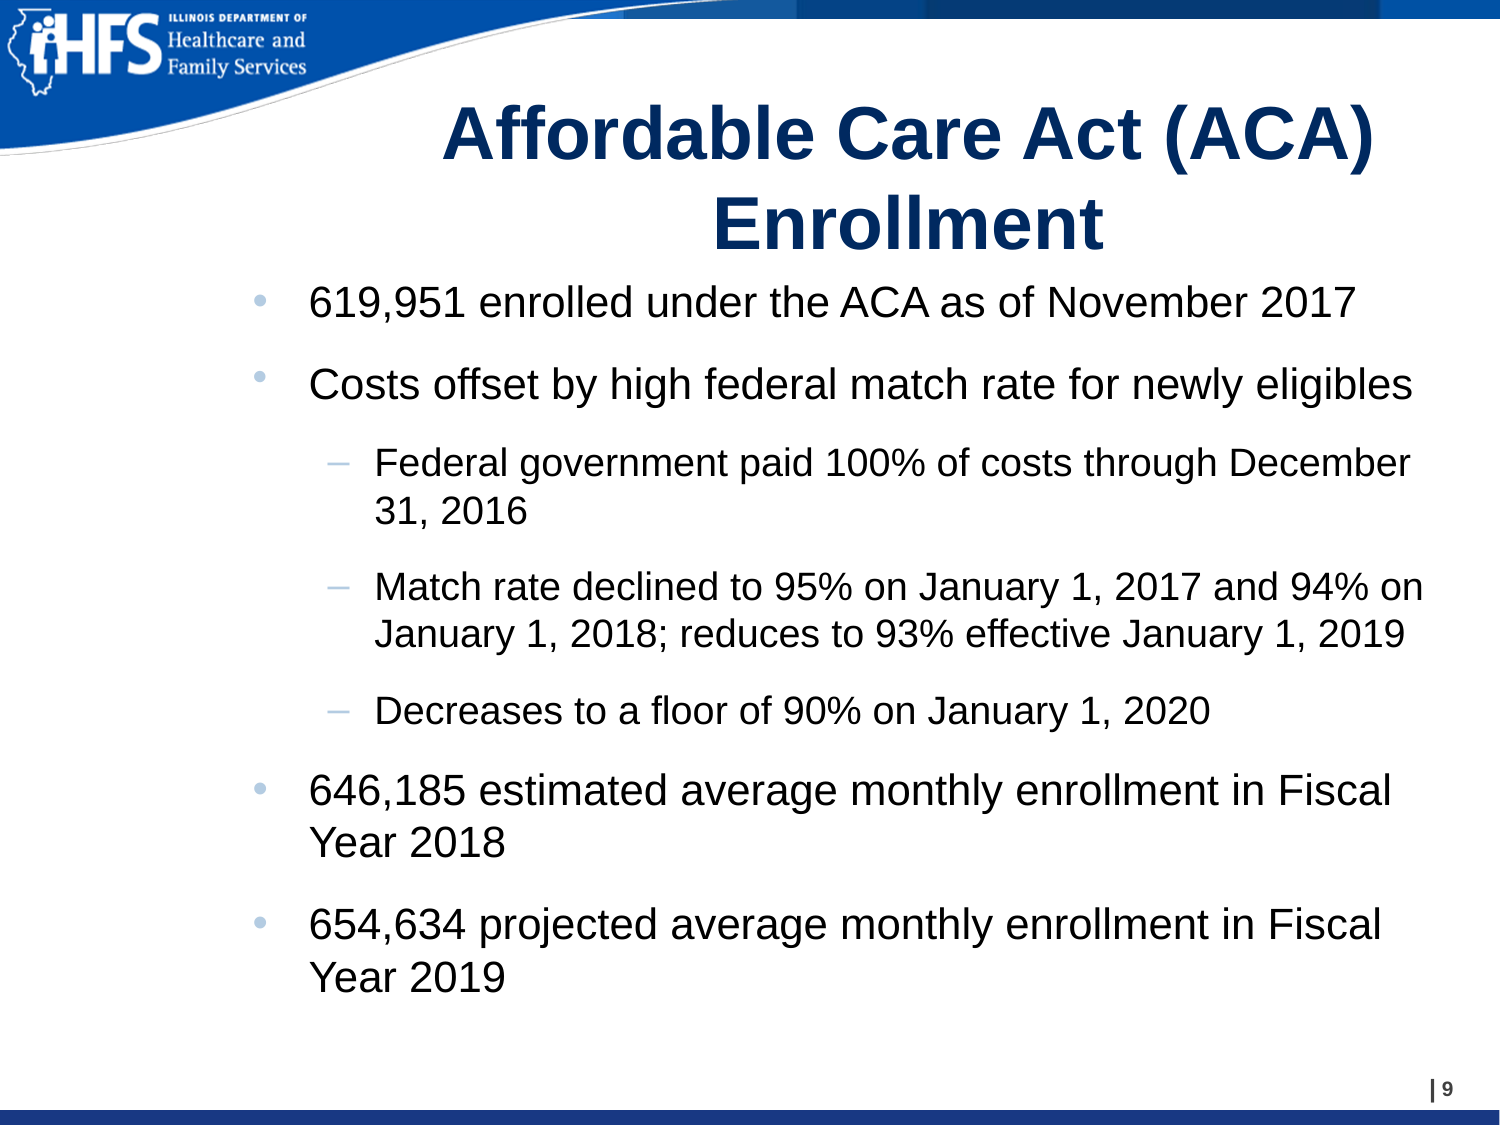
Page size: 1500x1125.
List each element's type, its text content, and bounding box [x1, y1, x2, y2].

list 619,951 enrolled under the ACA as of November 2017 Costs offset by high federal match rate for newly eligibles Federal government paid 100% of costs through December 31, 2016 Match rate declined to 95% on January 1, 2017 and 94% on January 1, 2018; reduces to 93% effective January 1, 2019 Decreases to a floor of 90% on January 1, 2020 646,185 estimated average monthly enrollment in Fiscal Year 2018 654,634 projected average monthly enrollment in Fiscal Year 2019 [237, 266, 1475, 1066]
title Affordable Care Act (ACA) Enrollment [300, 98, 1500, 251]
picture [0, 0, 1500, 156]
